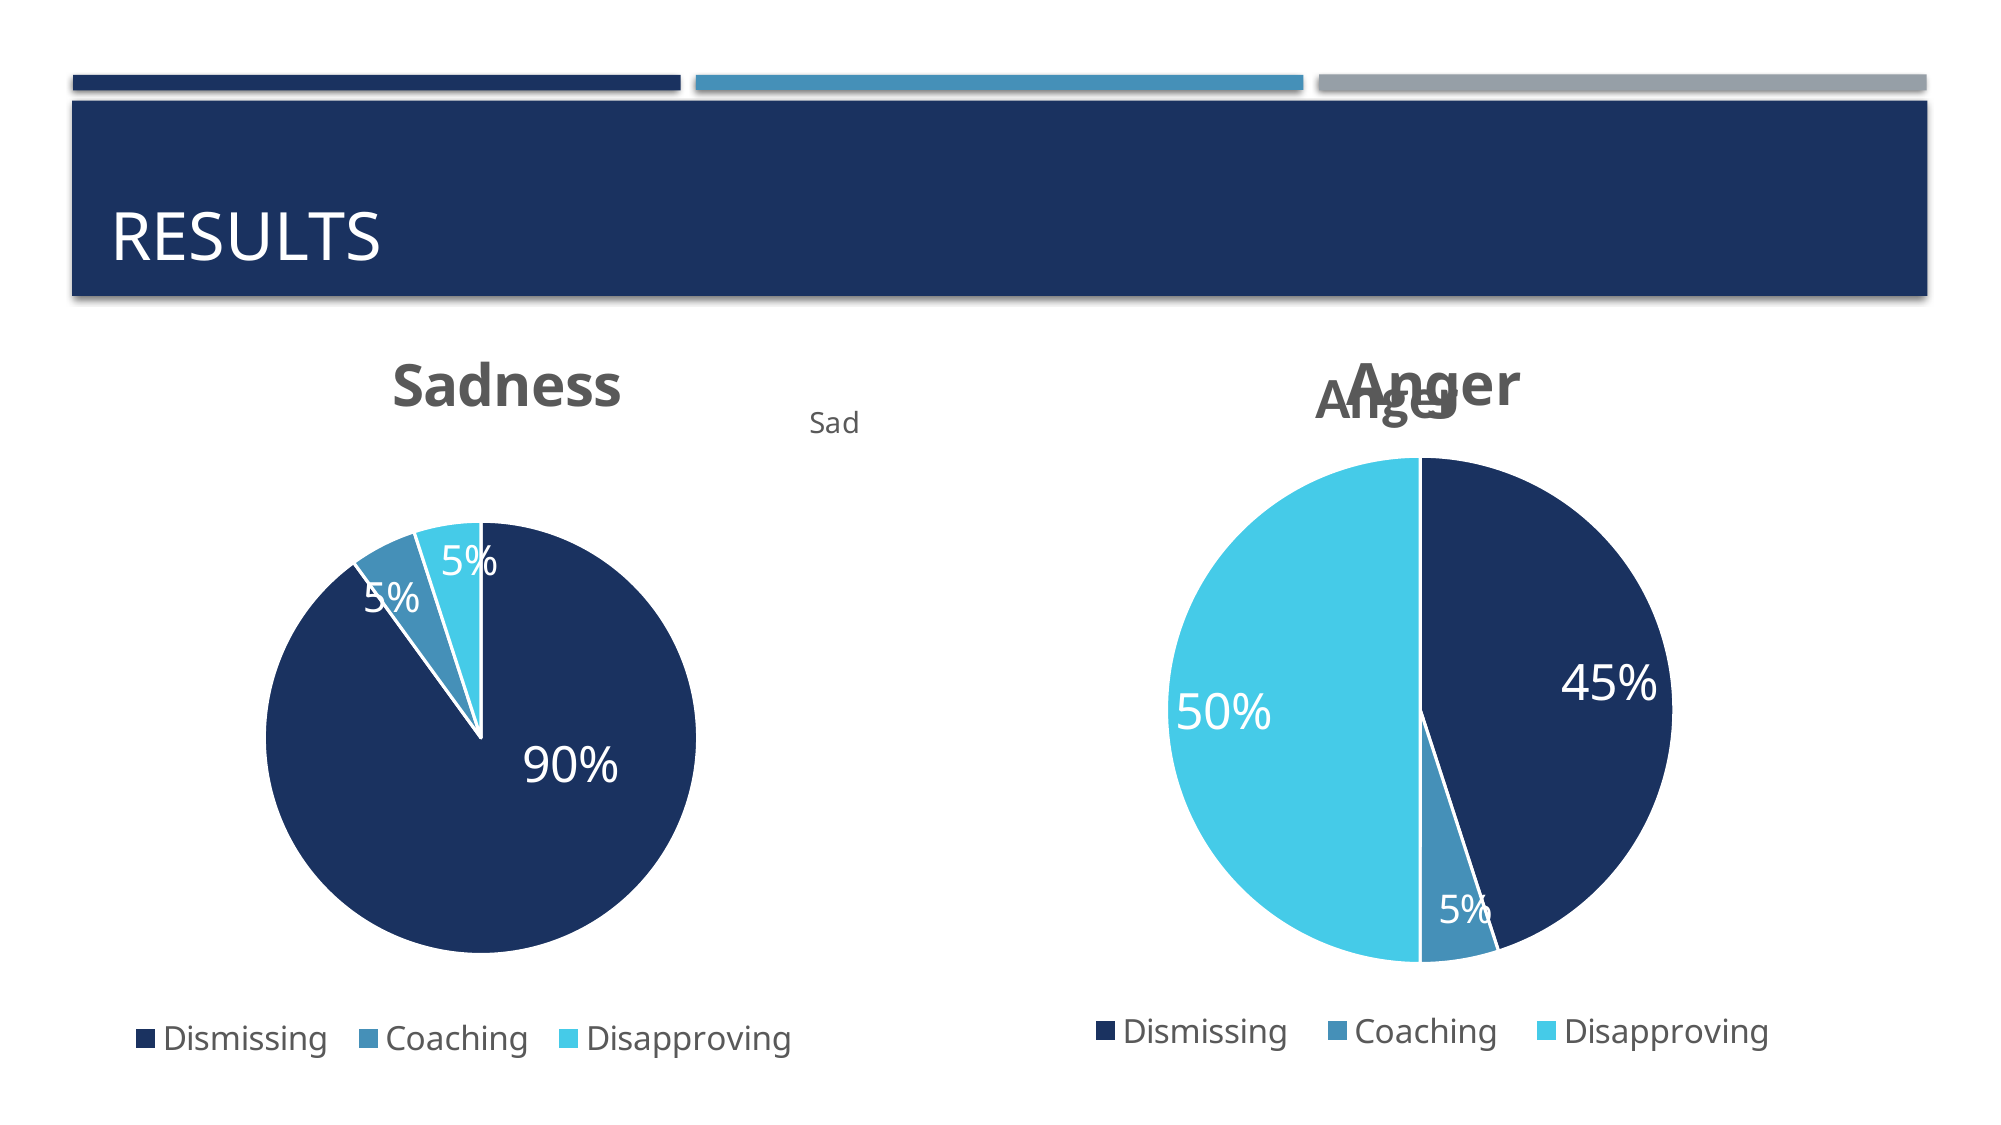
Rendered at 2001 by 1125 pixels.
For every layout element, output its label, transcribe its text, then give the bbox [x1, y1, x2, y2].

chart [0, 300, 1891, 1109]
title Results [95, 115, 1905, 282]
